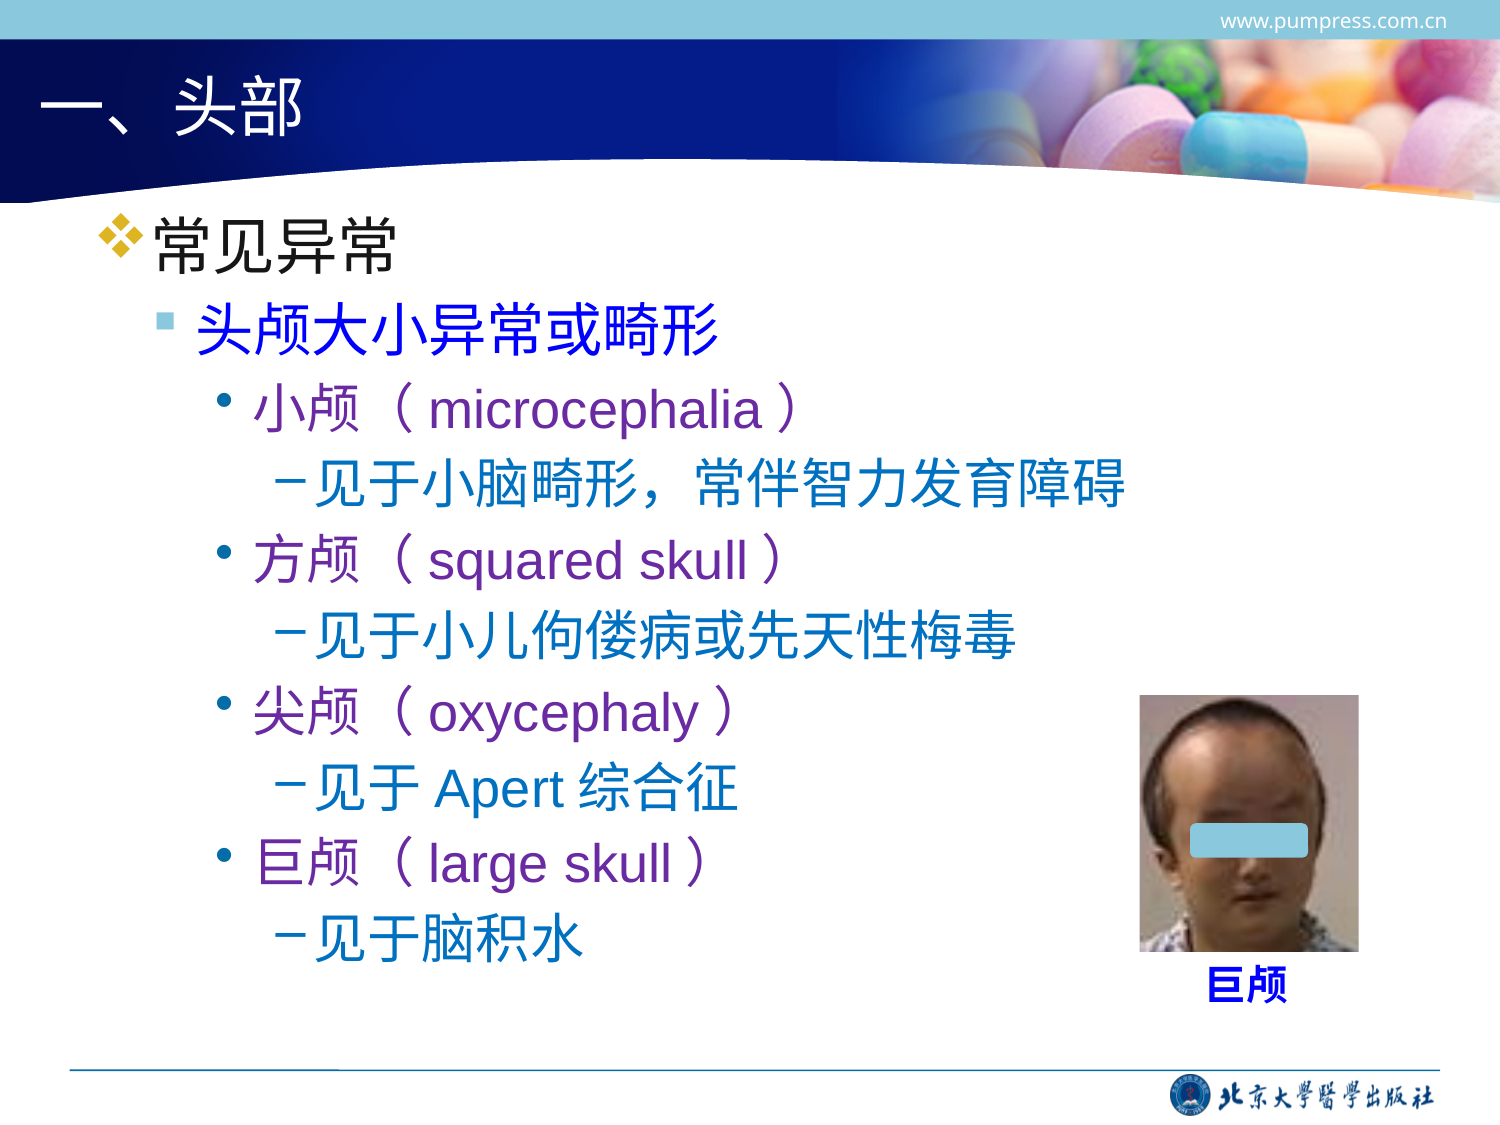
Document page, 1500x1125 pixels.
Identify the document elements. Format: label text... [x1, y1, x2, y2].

picture [1170, 1074, 1436, 1118]
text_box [1139, 695, 1359, 1017]
title 一、头部 [23, 58, 1349, 152]
list 常见异常 头颅大小异常或畸形 小颅（microcephalia） 见于小脑畸形，常伴智力发育障碍 方颅（squared skull） 见于小儿佝偻病或先天性梅毒 尖颅（oxycephaly） 见于Apert综合征 巨颅（large skull） 见于脑积水 [49, 198, 1463, 1026]
picture [0, 40, 1500, 203]
slide_number www.pumpress.com.cn [1024, 0, 1463, 38]
